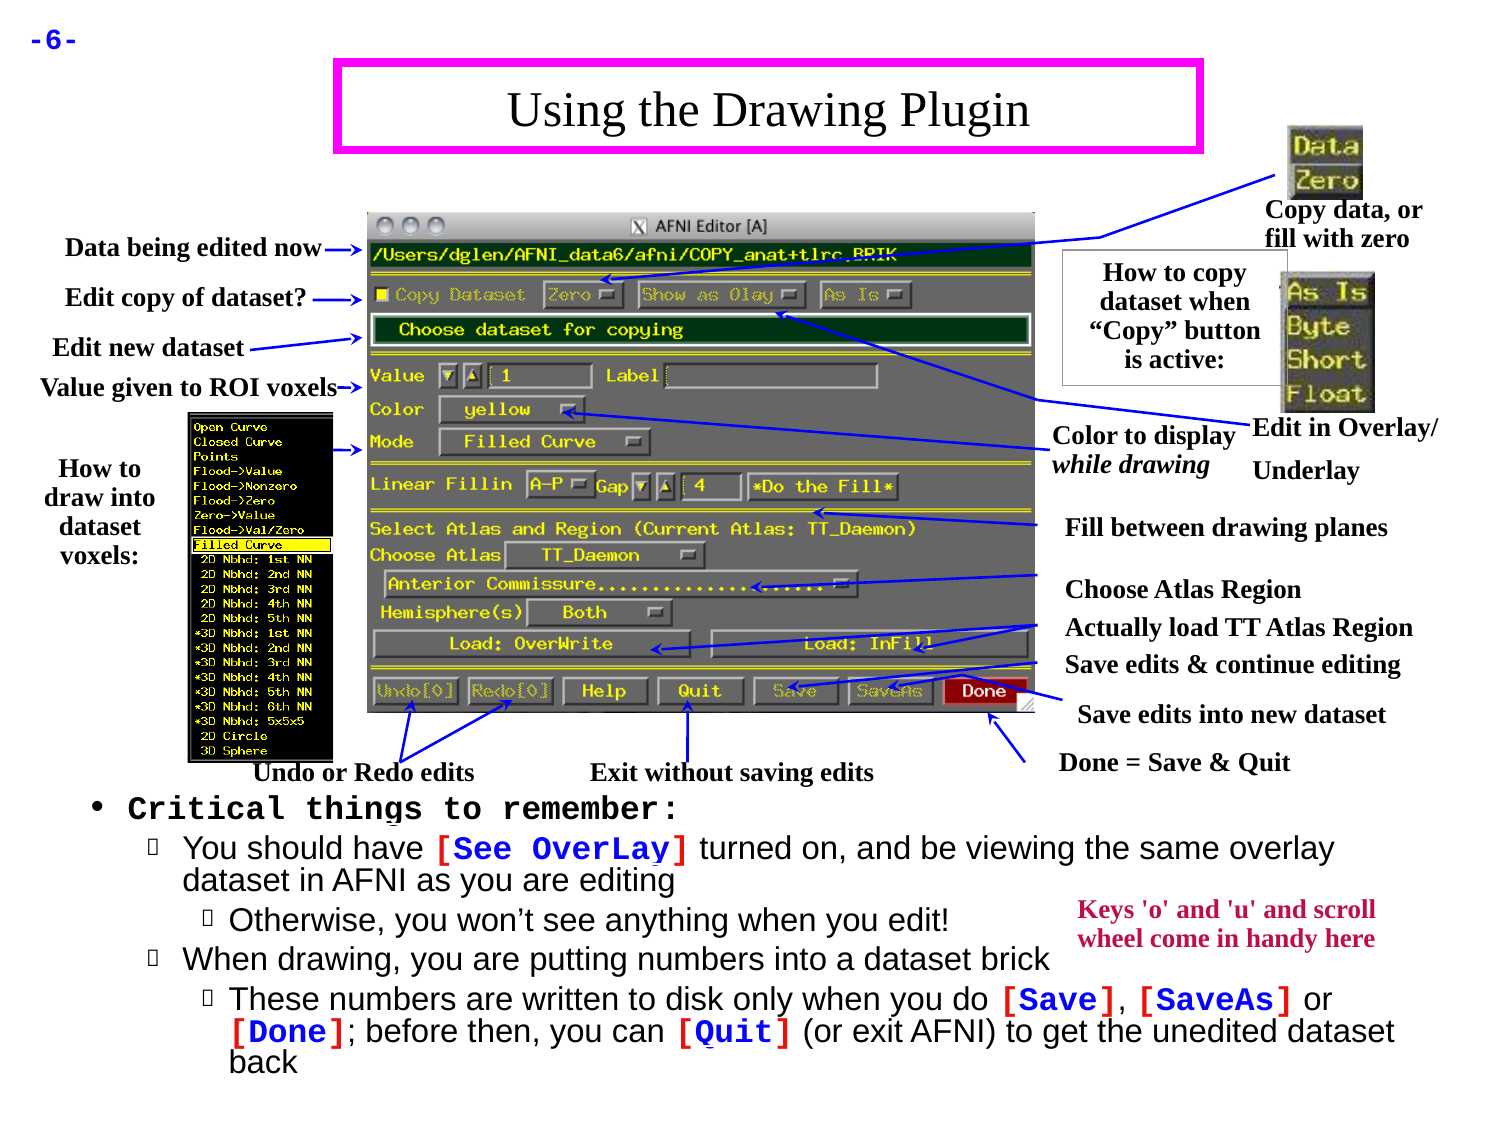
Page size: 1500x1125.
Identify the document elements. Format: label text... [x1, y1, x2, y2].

text_box Undo or Redo edits [237, 750, 563, 798]
text_box Save edits into new dataset [1062, 692, 1450, 741]
text_box Exit without saving edits [574, 750, 925, 798]
text_box Edit copy of dataset? [50, 275, 361, 323]
text_box How to copy dataset when “Copy” button is active: [1062, 249, 1288, 386]
text_box Keys 'o' and 'u' and scroll wheel come in handy here [1062, 887, 1450, 965]
picture [1278, 270, 1376, 413]
text_box Critical things to remember: You should have [See OverLay] turned on, and be viewing the same overlay dataset in AFNI as you are editing Otherwise, you won’t see anything when you edit! When drawing, you are putting numbers into a dataset brick These numbers are written to disk only when you do [Save], [SaveAs] or [Done]; before then, you can [Quit] (or exit AFNI) to get the unedited dataset back [74, 787, 1463, 1088]
text_box Copy data, or fill with zero [1249, 187, 1475, 265]
text_box Using the Drawing Plugin [337, 62, 1200, 150]
text_box Data being edited now [50, 224, 361, 273]
text_box Save edits & continue editing [1050, 642, 1463, 691]
text_box Done = Save & Quit [1037, 740, 1425, 789]
picture [187, 412, 334, 763]
text_box [349, 332, 361, 346]
text_box Fill between drawing planes [1049, 505, 1438, 554]
text_box Edit in Overlay/ Underlay [1237, 407, 1475, 499]
text_box [350, 381, 361, 394]
text_box How to draw into dataset voxels: [24, 446, 175, 582]
text_box [350, 443, 361, 457]
text_box Edit new dataset [37, 324, 361, 365]
text_box Color to display while drawing [1039, 413, 1288, 491]
text_box Value given to ROI voxels [24, 365, 361, 414]
text_box Choose Atlas Region [1050, 572, 1476, 605]
text_box [350, 243, 361, 257]
picture [1287, 124, 1363, 201]
text_box Actually load TT Atlas Region [1050, 605, 1476, 654]
picture [366, 212, 1035, 713]
text_box [350, 293, 361, 307]
